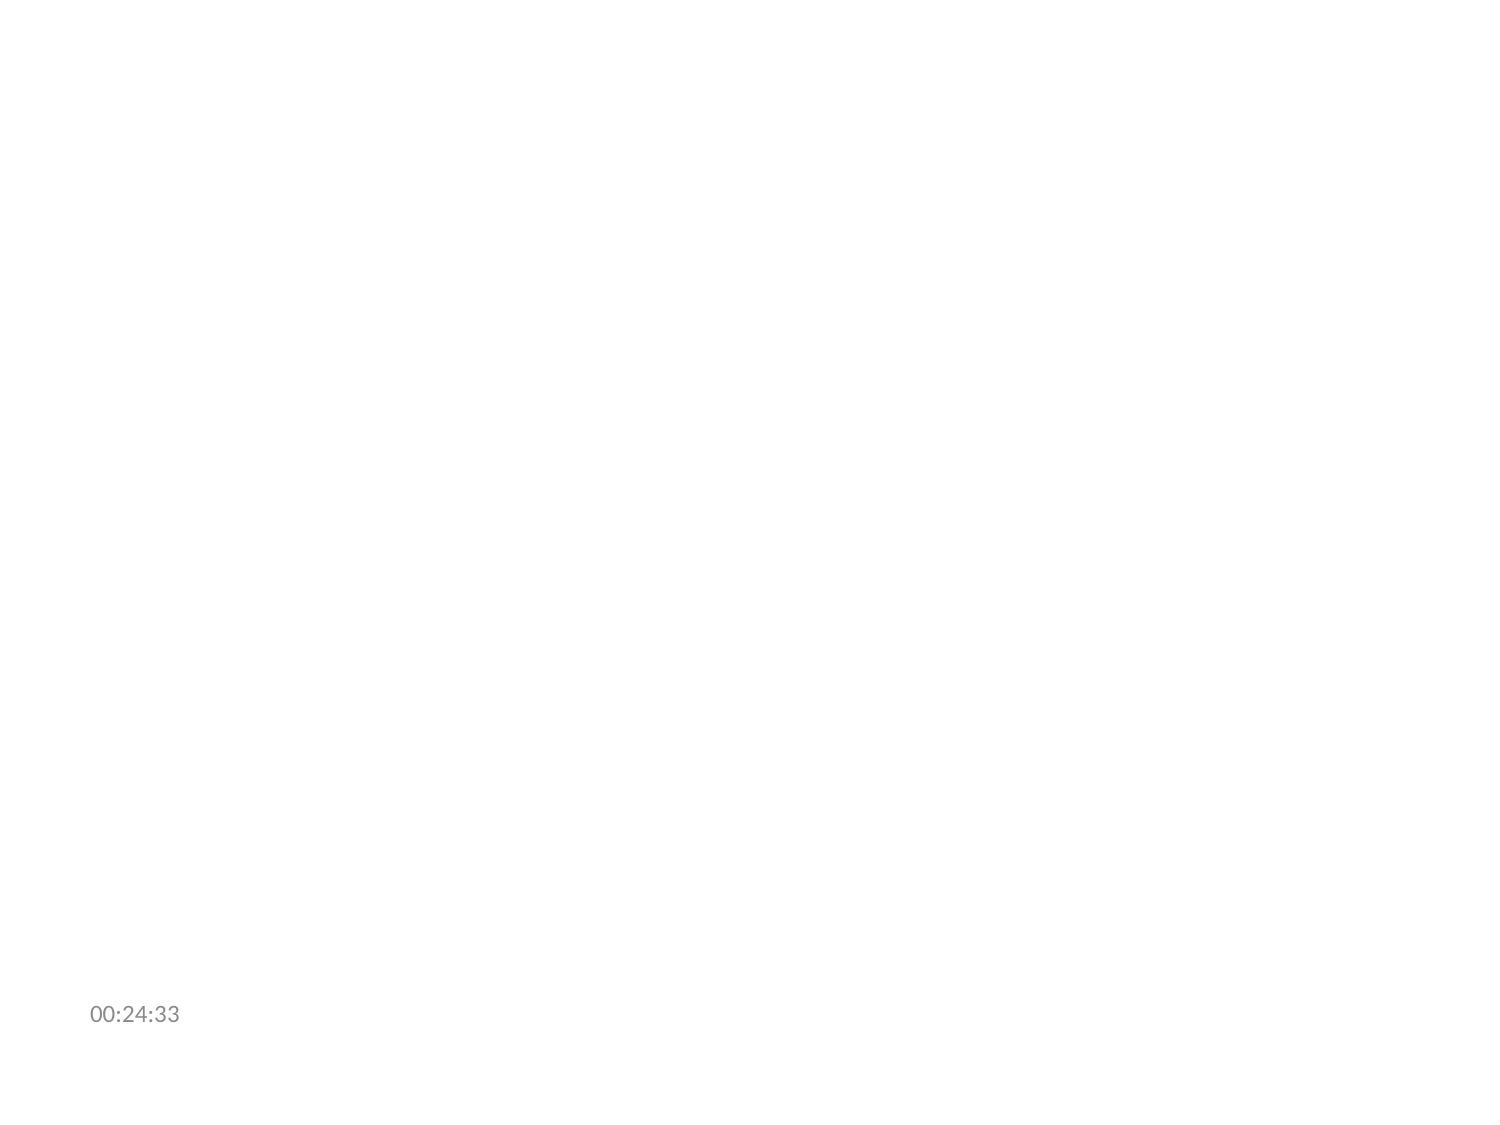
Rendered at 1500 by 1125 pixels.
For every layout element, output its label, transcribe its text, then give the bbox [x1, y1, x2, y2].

text_box 15:35:09 [75, 982, 425, 1043]
